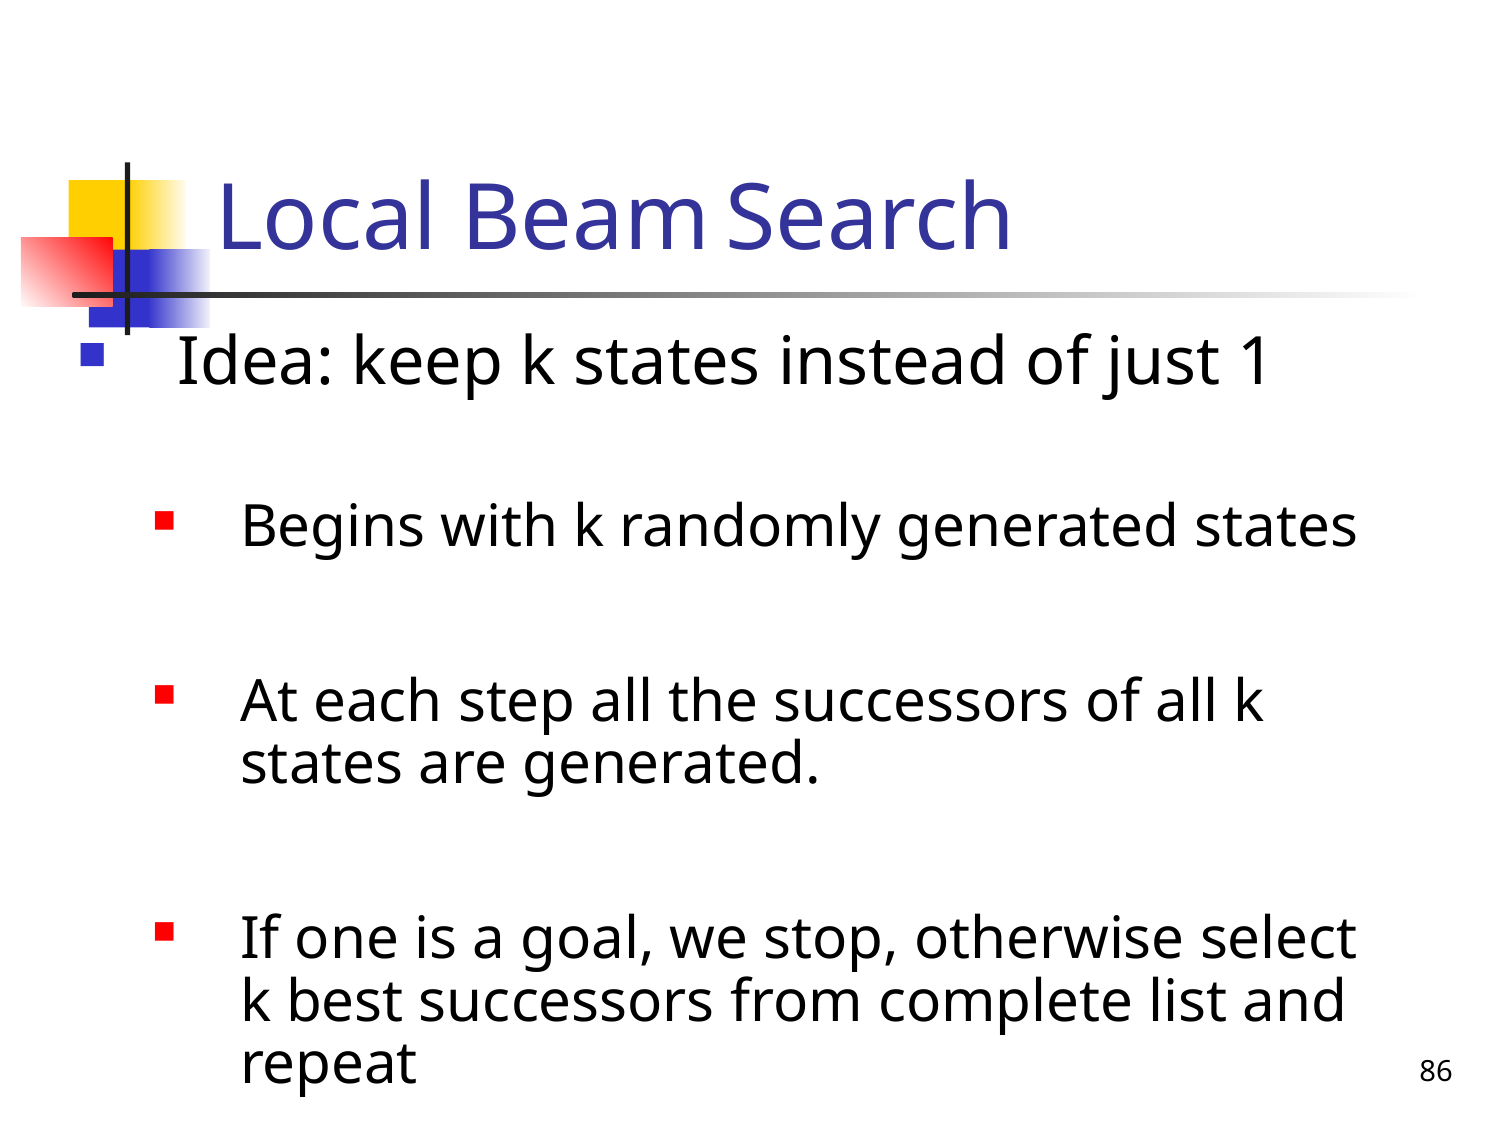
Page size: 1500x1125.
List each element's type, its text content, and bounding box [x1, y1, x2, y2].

slide_number 86 [1154, 1023, 1468, 1100]
list Idea: keep k states instead of just 1 Begins with k randomly generated states At each step all the successors of all k states are generated. If one is a goal, we stop, otherwise select k best successors from complete list and repeat [62, 319, 1413, 1088]
title Local Beam Search [199, 140, 1479, 276]
